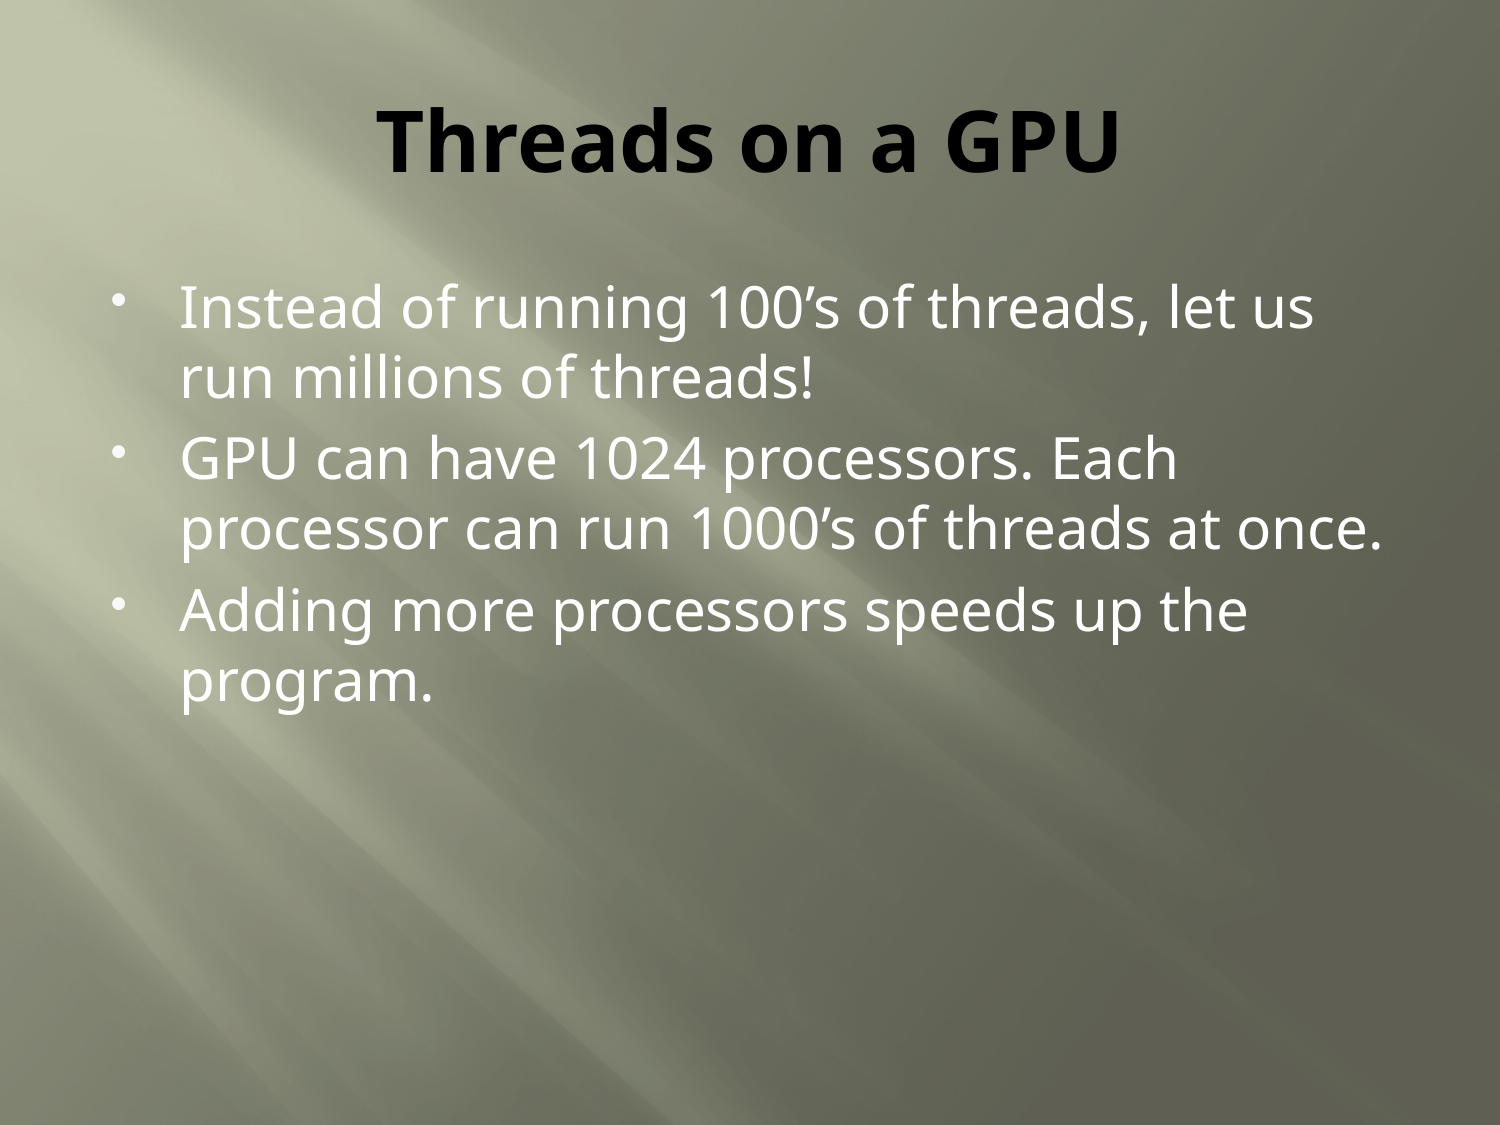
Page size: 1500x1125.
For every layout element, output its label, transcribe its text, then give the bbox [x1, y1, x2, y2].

title Threads on a GPU [75, 45, 1425, 233]
list Instead of running 100’s of threads, let us run millions of threads! GPU can have 1024 processors. Each processor can run 1000’s of threads at once. Adding more processors speeds up the program. [75, 262, 1425, 1035]
